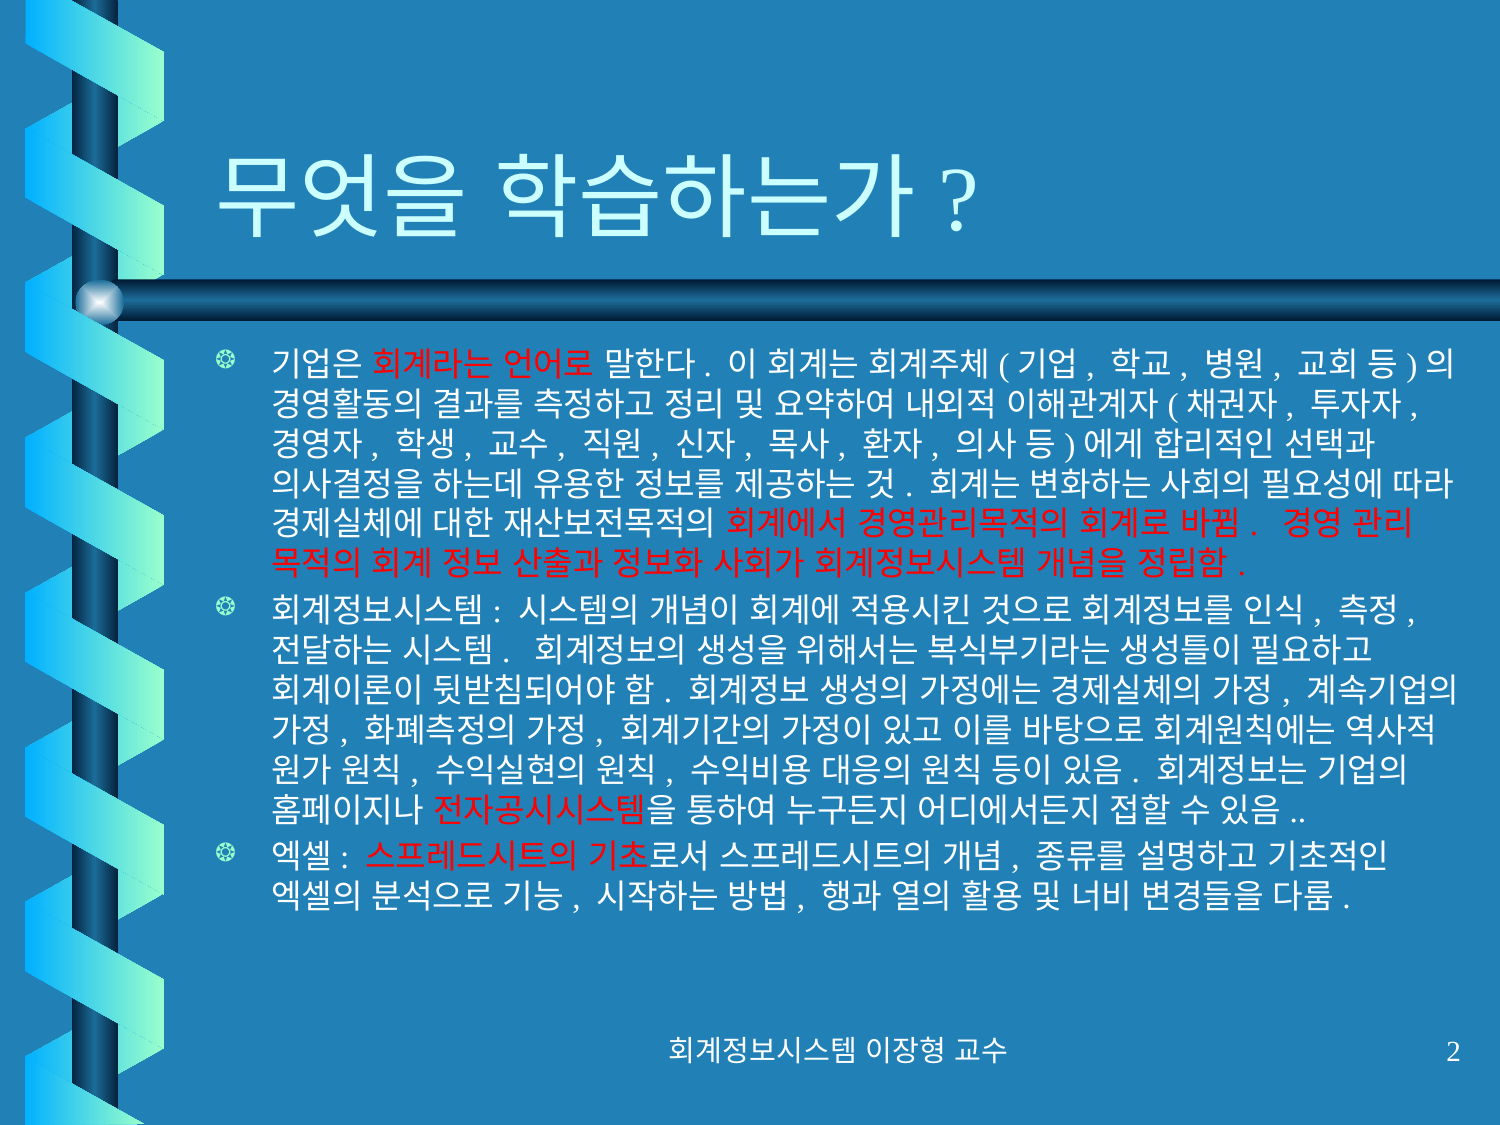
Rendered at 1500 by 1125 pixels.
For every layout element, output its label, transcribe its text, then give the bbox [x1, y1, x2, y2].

title 무엇을 학습하는가? [199, 68, 1476, 257]
slide_number 2 [1163, 1024, 1477, 1101]
footer 회계정보시스템 이장형 교수 [600, 1024, 1077, 1101]
list 기업은 회계라는 언어로 말한다. 이 회계는 회계주체(기업, 학교, 병원, 교회 등)의 경영활동의 결과를 측정하고 정리 및 요약하여 내외적 이해관계자(채권자, 투자자, 경영자, 학생, 교수, 직원, 신자, 목사, 환자, 의사 등)에게 합리적인 선택과 의사결정을 하는데 유용한 정보를 제공하는 것. 회계는 변화하는 사회의 필요성에 따라 경제실체에 대한 재산보전목적의 회계에서 경영관리목적의 회계로 바뀜. 경영 관리 목적의 회계 정보 산출과 정보화 사회가 회계정보시스템 개념을 정립함. 회계정보시스템: 시스템의 개념이 회계에 적용시킨 것으로 회계정보를 인식, 측정, 전달하는 시스템. 회계정보의 생성을 위해서는 복식부기라는 생성틀이 필요하고 회계이론이 뒷받침되어야 함. 회계정보 생성의 가정에는 경제실체의 가정, 계속기업의 가정, 화폐측정의 가정, 회계기간의 가정이 있고 이를 바탕으로 회계원칙에는 역사적 원가 원칙, 수익실현의 원칙, 수익비용 대응의 원칙 등이 있음. 회계정보는 기업의 홈페이지나 전자공시시스템을 통하여 누구든지 어디에서든지 접할 수 있음.. 엑셀: 스프레드시트의 기초로서 스프레드시트의 개념, 종류를 설명하고 기초적인 엑셀의 분석으로 기능, 시작하는 방법, 행과 열의 활용 및 너비 변경들을 다룸. [199, 335, 1476, 1011]
